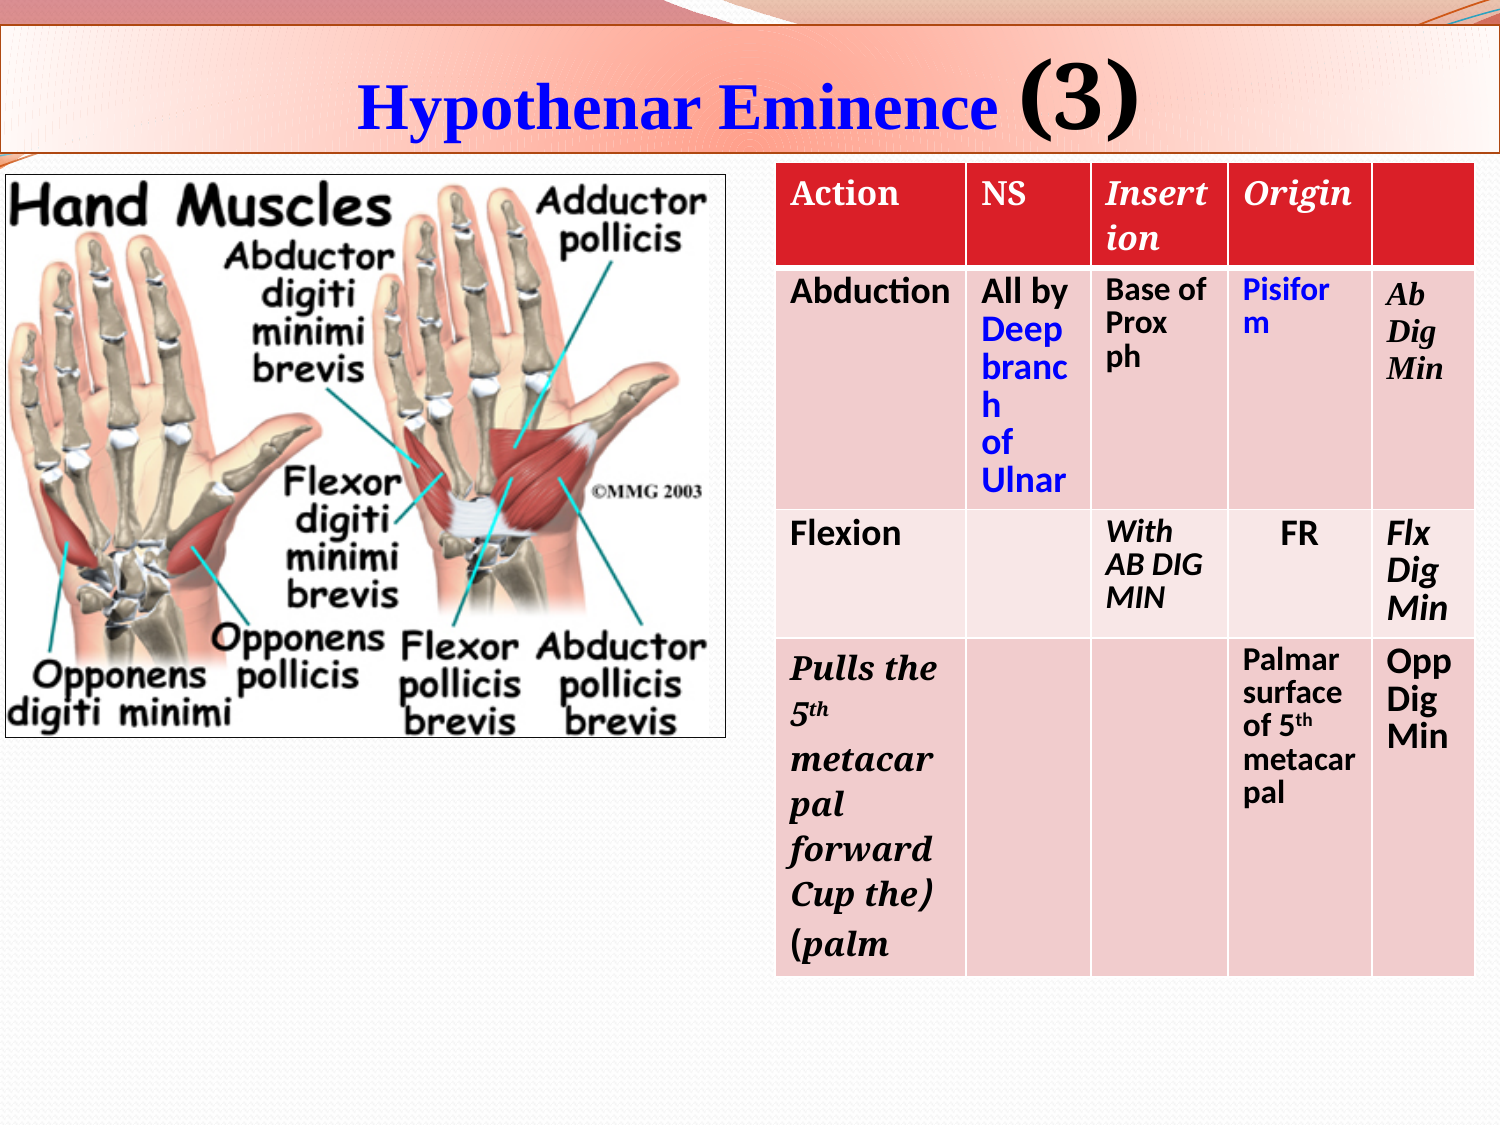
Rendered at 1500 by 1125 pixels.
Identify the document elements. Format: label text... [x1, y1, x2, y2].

table_cell All by Deep branch of Ulnar [967, 271, 1090, 509]
table_cell [967, 510, 1090, 637]
table_header NS [967, 163, 1090, 265]
table_header Origin [1229, 163, 1371, 265]
table_cell Flx Dig Min [1373, 510, 1474, 637]
table_header [1373, 163, 1474, 265]
title Hypothenar Eminence (3) [0, 24, 1500, 154]
table_header Insertion [1092, 163, 1227, 265]
table_cell [1092, 639, 1227, 976]
table_cell Opp Dig Min [1373, 639, 1474, 976]
picture [4, 174, 726, 738]
table_cell With AB DIG MIN [1092, 510, 1227, 637]
table_cell Base of Prox ph [1092, 271, 1227, 509]
table_cell Flexion [776, 510, 965, 637]
table_cell Pisiform [1229, 271, 1371, 509]
table_cell Abduction [776, 271, 965, 509]
table_cell Ab Dig Min [1373, 271, 1474, 509]
table_cell Pulls the 5th metacarpal forward (Cup the palm) [776, 639, 965, 976]
table_header Action [776, 163, 965, 265]
table_cell Palmar surface of 5th metacarpal [1229, 639, 1371, 976]
table_cell [967, 639, 1090, 976]
table_cell FR [1229, 510, 1371, 637]
